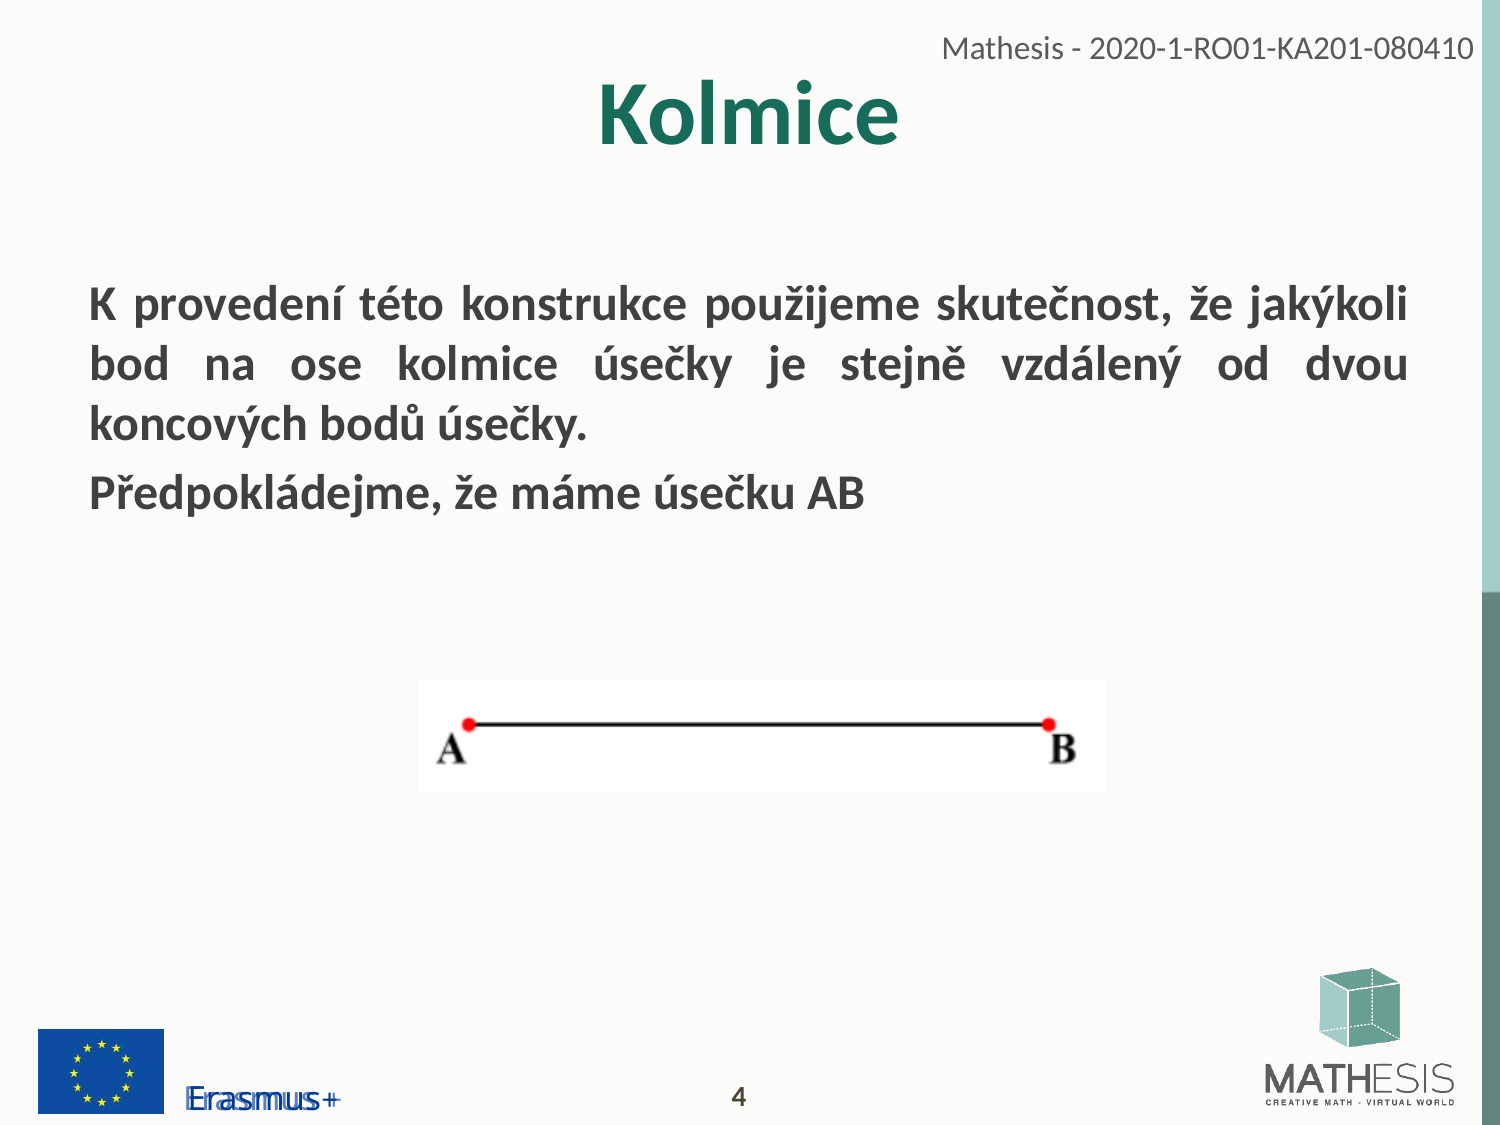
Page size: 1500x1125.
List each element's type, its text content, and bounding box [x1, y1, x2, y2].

picture [38, 1029, 164, 1114]
list K provedení této konstrukce použijeme skutečnost, že jakýkoli bod na ose kolmice úsečky je stejně vzdálený od dvou koncových bodů úsečky. Předpokládejme, že máme úsečku AB [75, 262, 1425, 1005]
picture [418, 680, 1106, 794]
title Kolmice [75, 45, 1425, 233]
